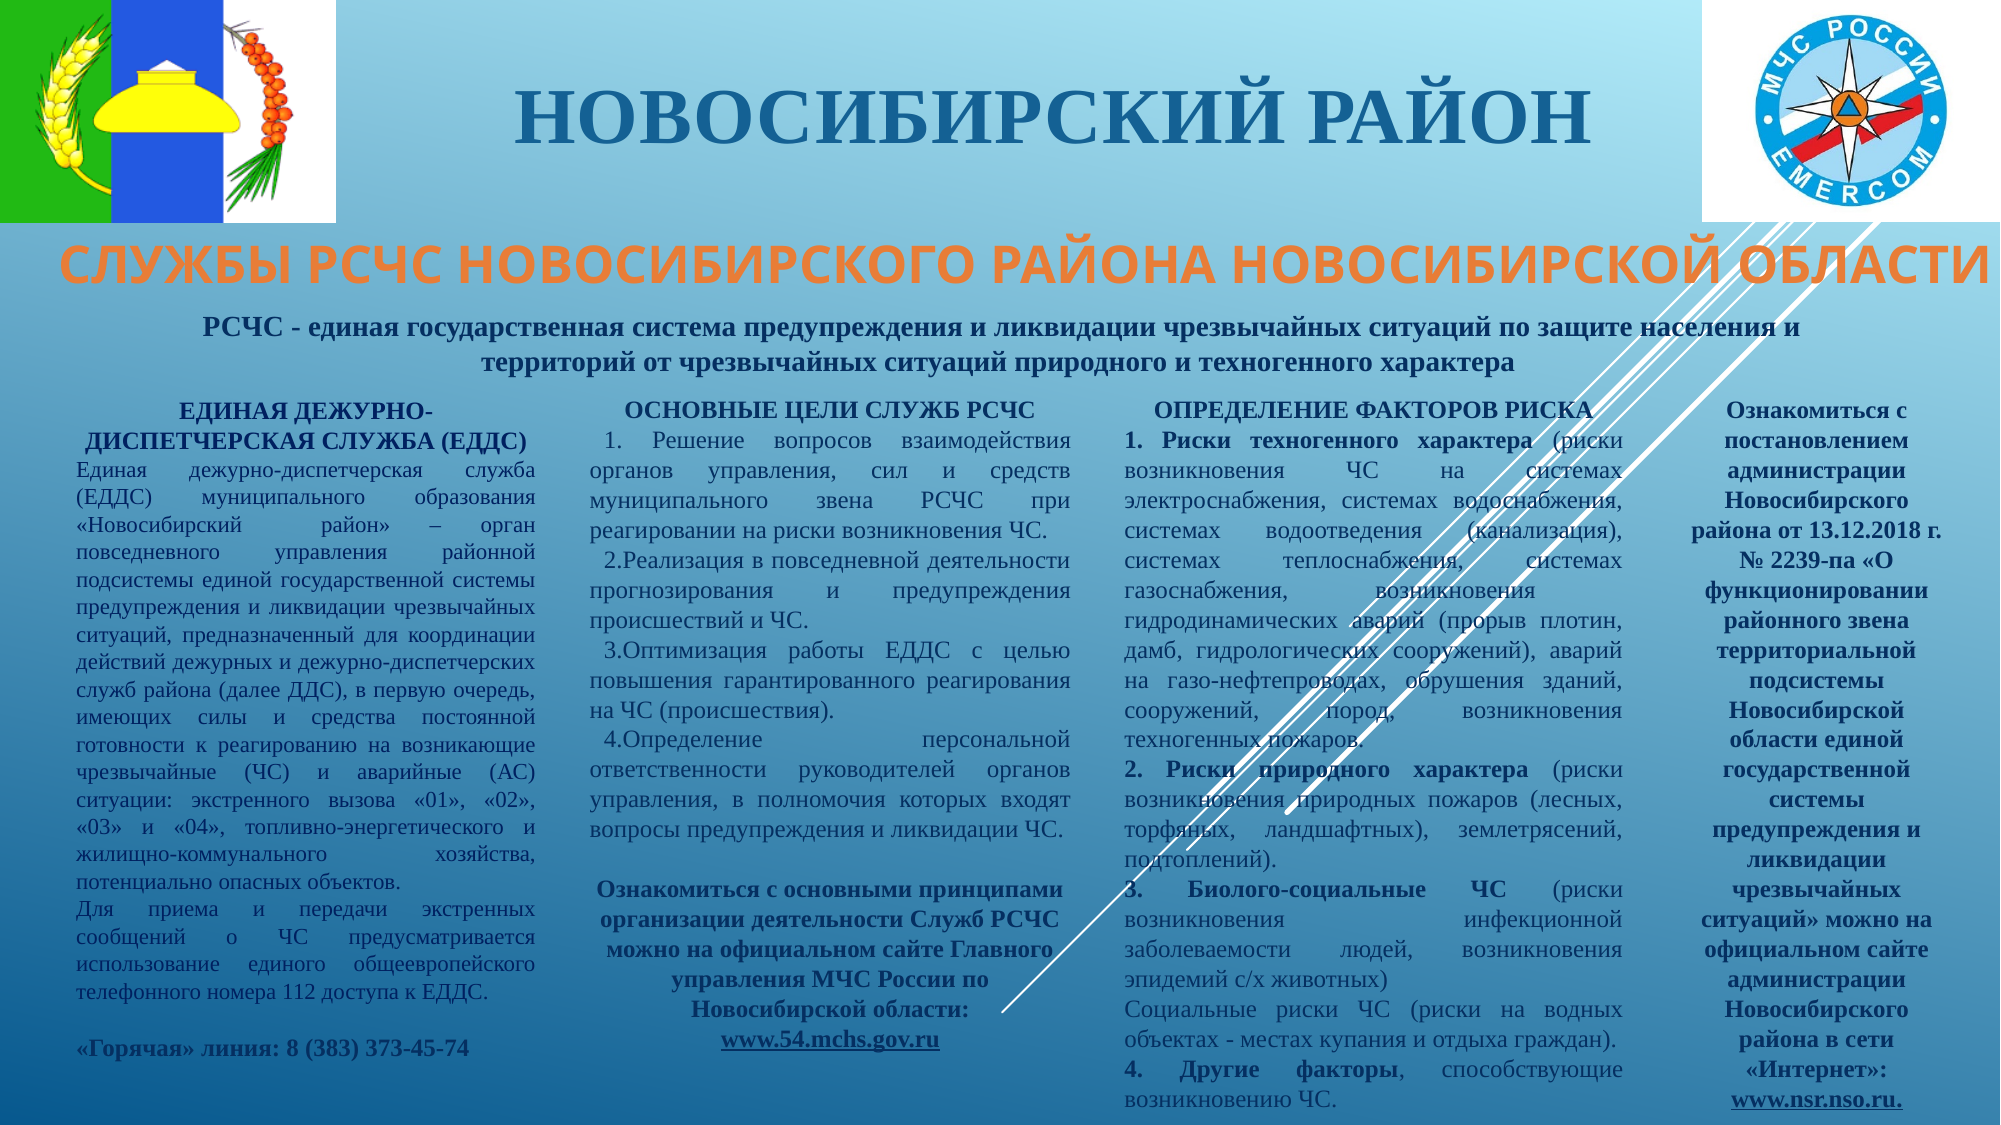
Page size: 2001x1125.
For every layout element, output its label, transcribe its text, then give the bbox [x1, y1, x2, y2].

text_box СЛУЖБЫ РСЧС НОВОСИБИРСКОГО РАЙОНА НОВОСИБИРСКОЙ ОБЛАСТИ [43, 224, 2000, 302]
picture [0, 0, 336, 224]
text_box ЕДИНАЯ ДЕЖУРНО-ДИСПЕТЧЕРСКАЯ СЛУЖБА (ЕДДС) Единая дежурно-диспетчерская служба (ЕДДС) муниципального образования «Новосибирский район» – орган повседневного управления районной подсистемы единой государственной системы предупреждения и ликвидации чрезвычайных ситуаций, предназначенный для координации действий дежурных и дежурно-диспетчерских служб района (далее ДДС), в первую очередь, имеющих силы и средства постоянной готовности к реагированию на возникающие чрезвычайные (ЧС) и аварийные (АС) ситуации: экстренного вызова «01», «02», «03» и «04», топливно-энергетического и жилищно-коммунального хозяйства, потенциально опасных объектов. Для приема и передачи экстренных сообщений о ЧС предусматривается использование единого общеевропейского телефонного номера 112 доступа к ЕДДС. «Горячая» линия: 8 (383) 373-45-74 [61, 387, 551, 1069]
picture [1702, 0, 2000, 223]
text_box ОПРЕДЕЛЕНИЕ ФАКТОРОВ РИСКА 1. Риски техногенного характера (риски возникновения ЧС на системах электроснабжения, системах водоснабжения, системах водоотведения (канализация), системах теплоснабжения, системах газоснабжения, возникновения гидродинамических аварий (прорыв плотин, дамб, гидрологических сооружений), аварий на газо-нефтепроводах, обрушения зданий, сооружений, пород, возникновения техногенных пожаров. 2. Риски природного характера (риски возникновения природных пожаров (лесных, торфяных, ландшафтных), землетрясений, подтоплений). 3. Биолого-социальные ЧС (риски возникновения инфекционной заболеваемости людей, возникновения эпидемий с/х животных) Социальные риски ЧС (риски на водных объектах - местах купания и отдыха граждан). 4. Другие факторы, способствующие возникновению ЧС. [1109, 386, 1639, 1125]
text_box ОСНОВНЫЕ ЦЕЛИ СЛУЖБ РСЧС Решение вопросов взаимодействия органов управления, сил и средств муниципального звена РСЧС при реагировании на риски возникновения ЧС. Реализация в повседневной деятельности прогнозирования и предупреждения происшествий и ЧС. Оптимизация работы ЕДДС с целью повышения гарантированного реагирования на ЧС (происшествия). Определение персональной ответственности руководителей органов управления, в полномочия которых входят вопросы предупреждения и ликвидации ЧС. Ознакомиться с основными принципами организации деятельности Служб РСЧС можно на официальном сайте Главного управления МЧС России по Новосибирской области: www.54.mchs.gov.ru [574, 386, 1087, 1125]
title НОВОСИБИРСКИЙ РАЙОН [499, 64, 1702, 159]
text_box Ознакомиться с постановлением администрации Новосибирского района от 13.12.2018 г. № 2239-па «О функционировании районного звена территориальной подсистемы Новосибирской области единой государственной системы предупреждения и ликвидации чрезвычайных ситуаций» можно на официальном сайте администрации Новосибирского района в сети «Интернет»: www.nsr.nso.ru. [1676, 386, 1958, 1120]
text_box РСЧС - единая государственная система предупреждения и ликвидации чрезвычайных ситуаций по защите населения и территорий от чрезвычайных ситуаций природного и техногенного характера [113, 300, 1892, 386]
